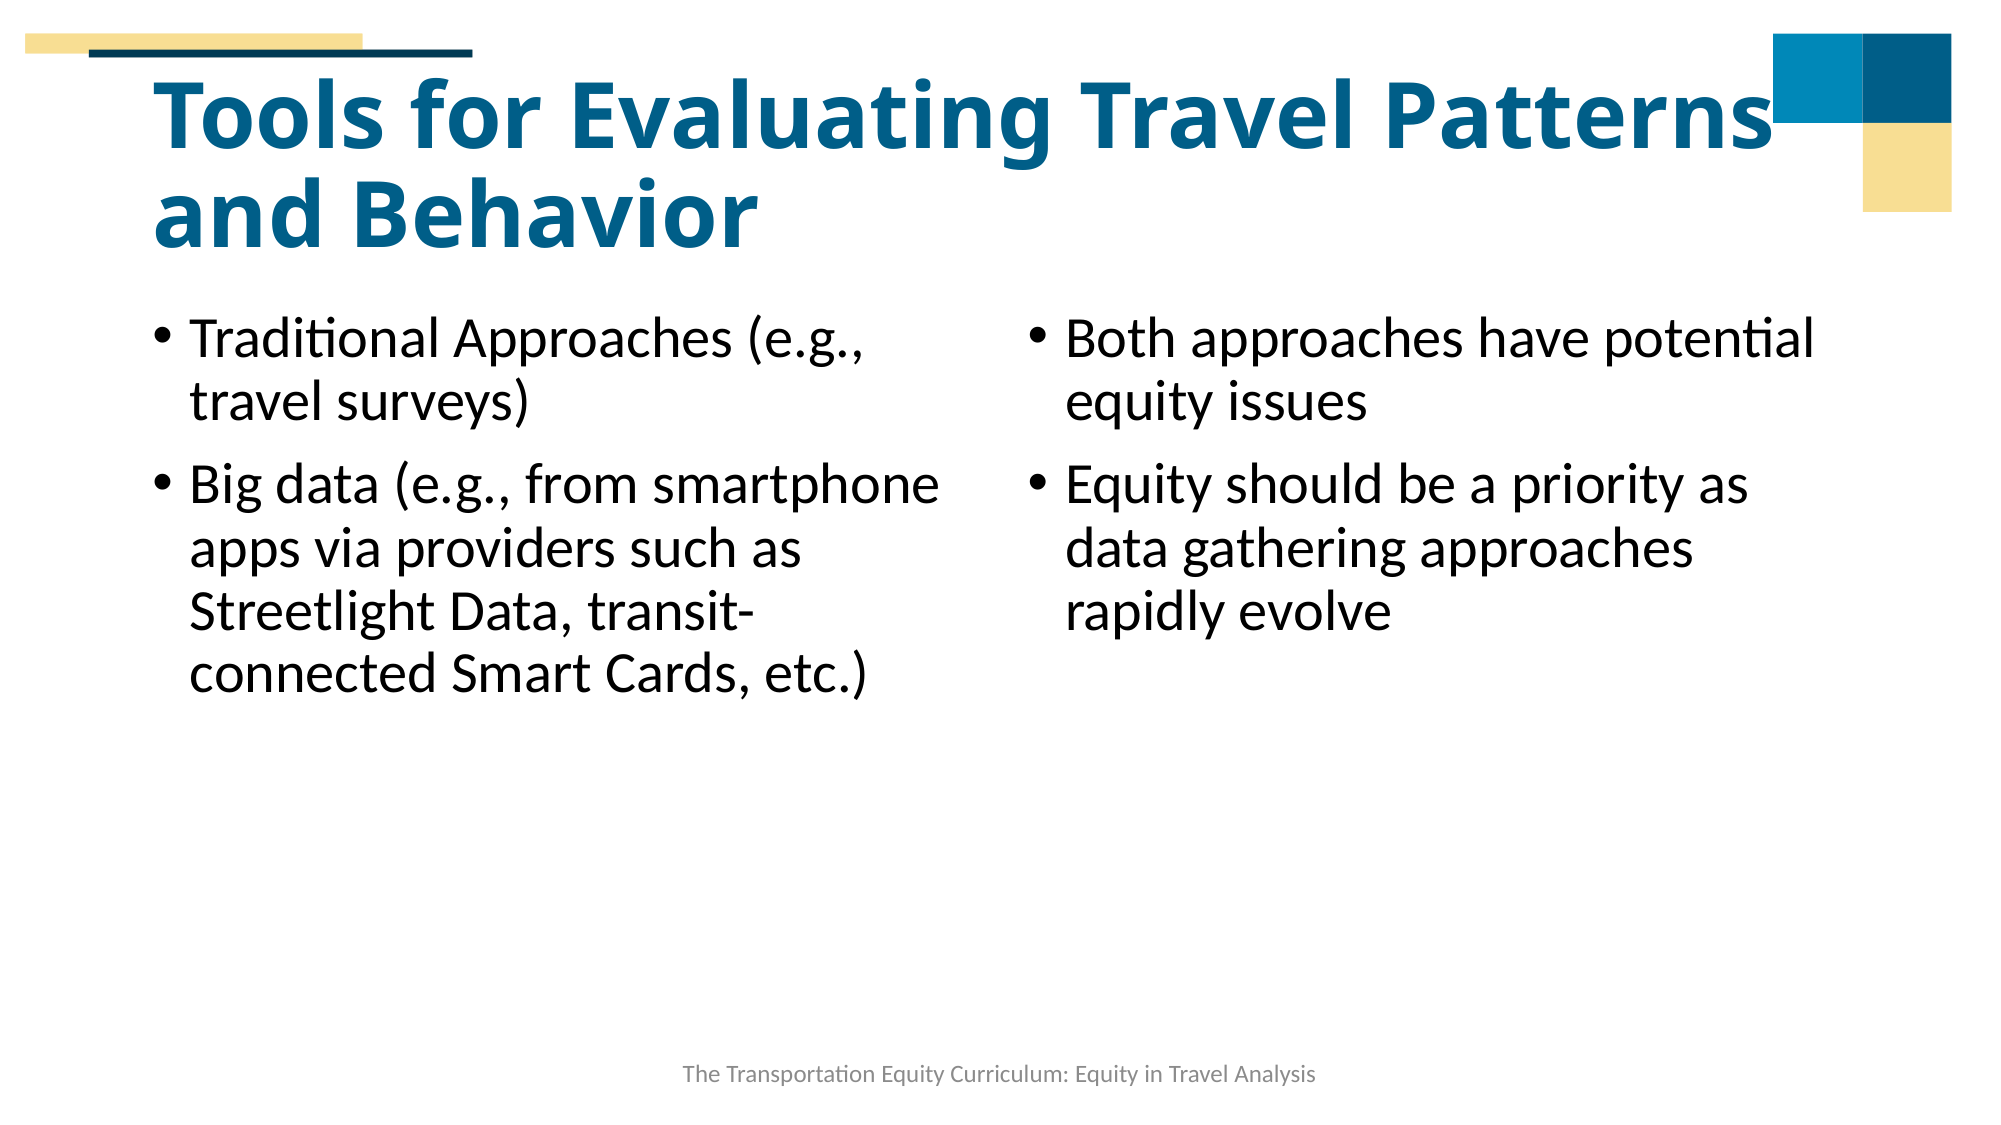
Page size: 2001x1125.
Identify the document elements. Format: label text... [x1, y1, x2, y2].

list Both approaches have potential equity issues Equity should be a priority as data gathering approaches rapidly evolve [1012, 299, 1863, 1014]
list Traditional Approaches (e.g., travel surveys) Big data (e.g., from smartphone apps via providers such as Streetlight Data, transit-connected Smart Cards, etc.) [137, 299, 988, 1014]
footer The Transportation Equity Curriculum: Equity in Travel Analysis [662, 1042, 1338, 1103]
title Tools for Evaluating Travel Patterns and Behavior [137, 59, 1863, 278]
